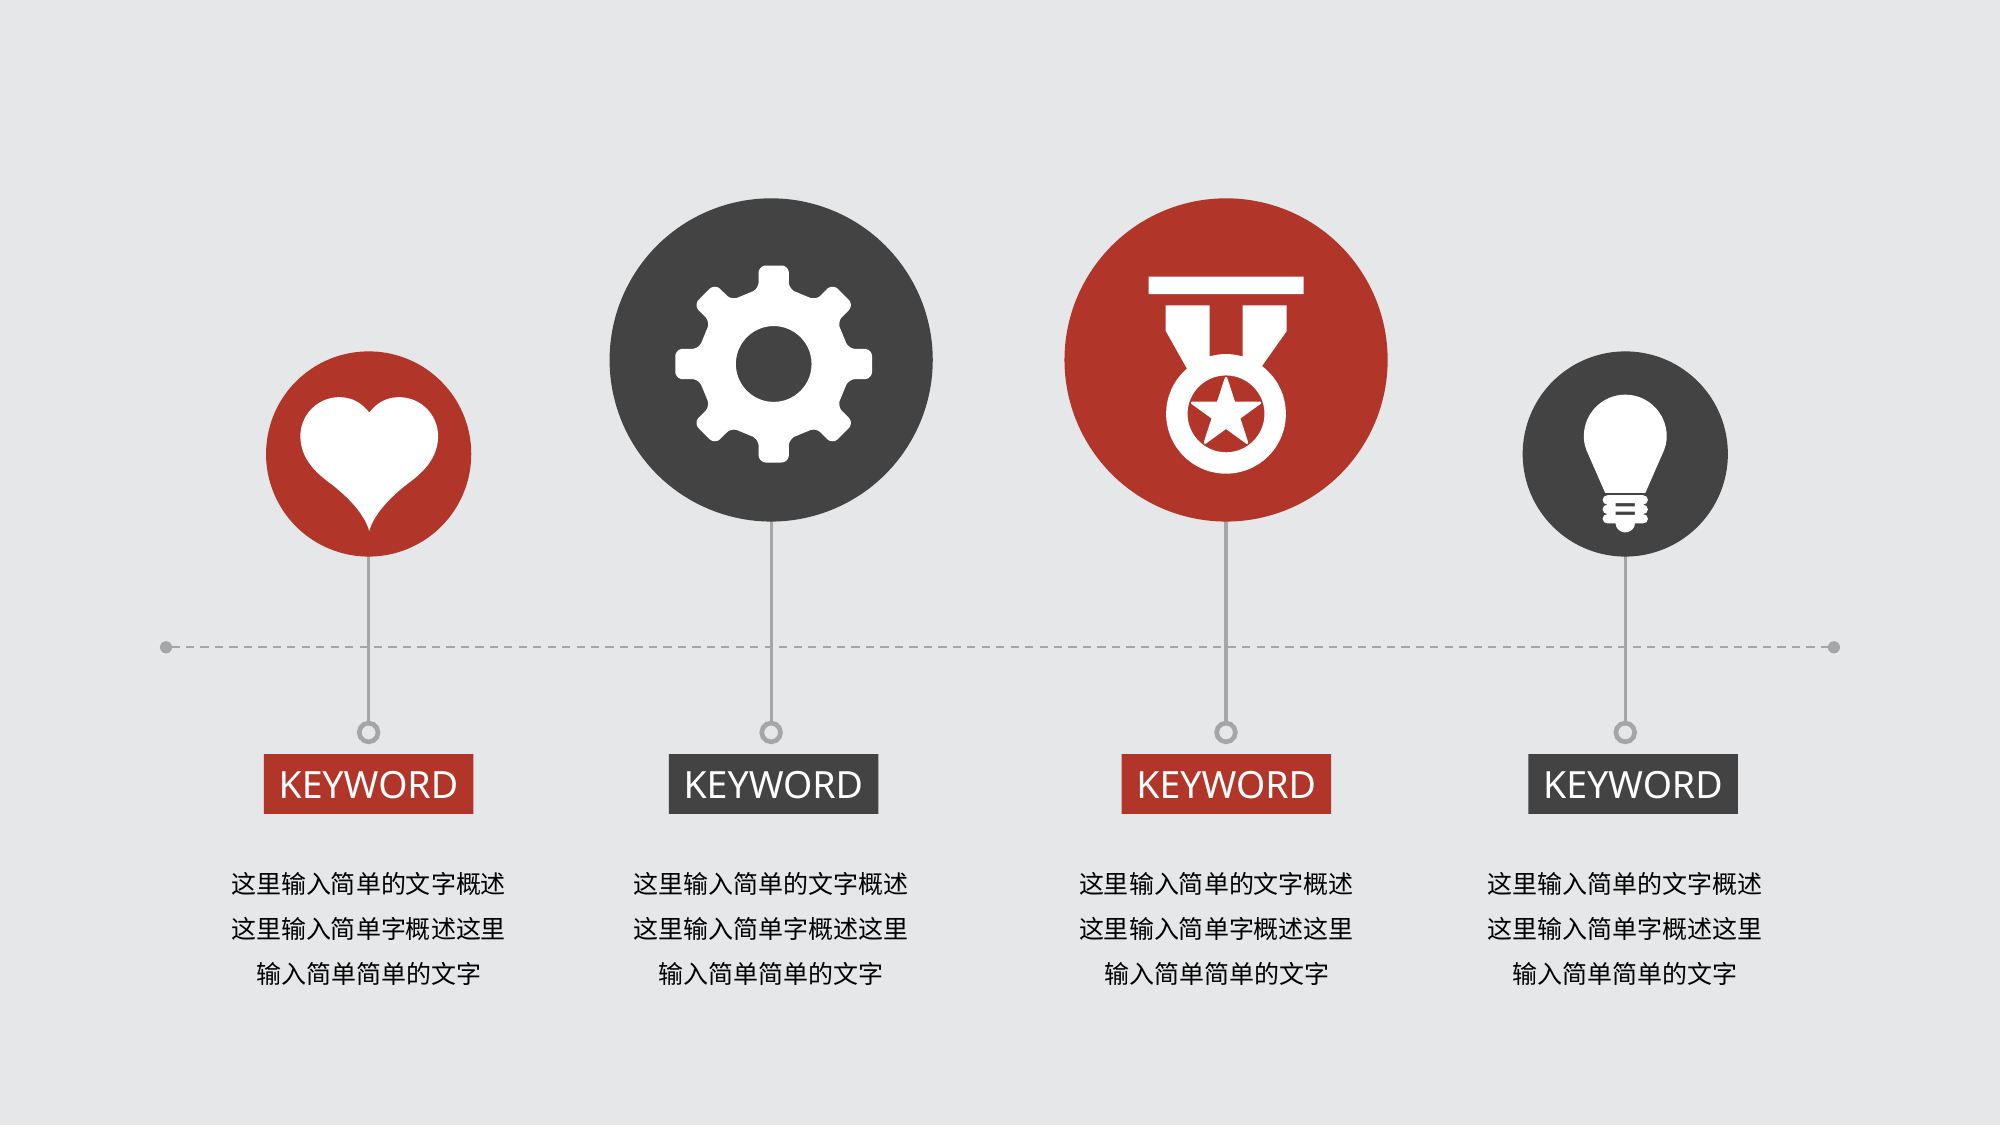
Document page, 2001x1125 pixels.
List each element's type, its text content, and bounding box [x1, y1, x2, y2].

text_box 这里输入简单的文字概述这里输入简单字概述这里输入简单简单的文字 [1052, 846, 1382, 996]
text_box KEYWORD [668, 754, 879, 814]
text_box KEYWORD [263, 754, 474, 814]
text_box [1614, 722, 1636, 743]
text_box [1148, 276, 1304, 295]
text_box [608, 197, 934, 523]
text_box KEYWORD [1121, 754, 1332, 814]
text_box 这里输入简单的文字概述这里输入简单字概述这里输入简单简单的文字 [606, 846, 936, 996]
text_box [265, 350, 473, 558]
text_box [675, 265, 873, 463]
text_box [300, 397, 439, 531]
text_box 这里输入简单的文字概述这里输入简单字概述这里输入简单简单的文字 [1460, 846, 1790, 996]
text_box [1582, 393, 1668, 534]
text_box [1165, 305, 1287, 474]
text_box 这里输入简单的文字概述这里输入简单字概述这里输入简单简单的文字 [204, 846, 533, 996]
text_box KEYWORD [1528, 754, 1738, 814]
text_box [1521, 350, 1729, 558]
text_box [1063, 197, 1389, 523]
text_box [760, 722, 782, 743]
text_box [358, 722, 380, 743]
text_box [1215, 722, 1237, 743]
